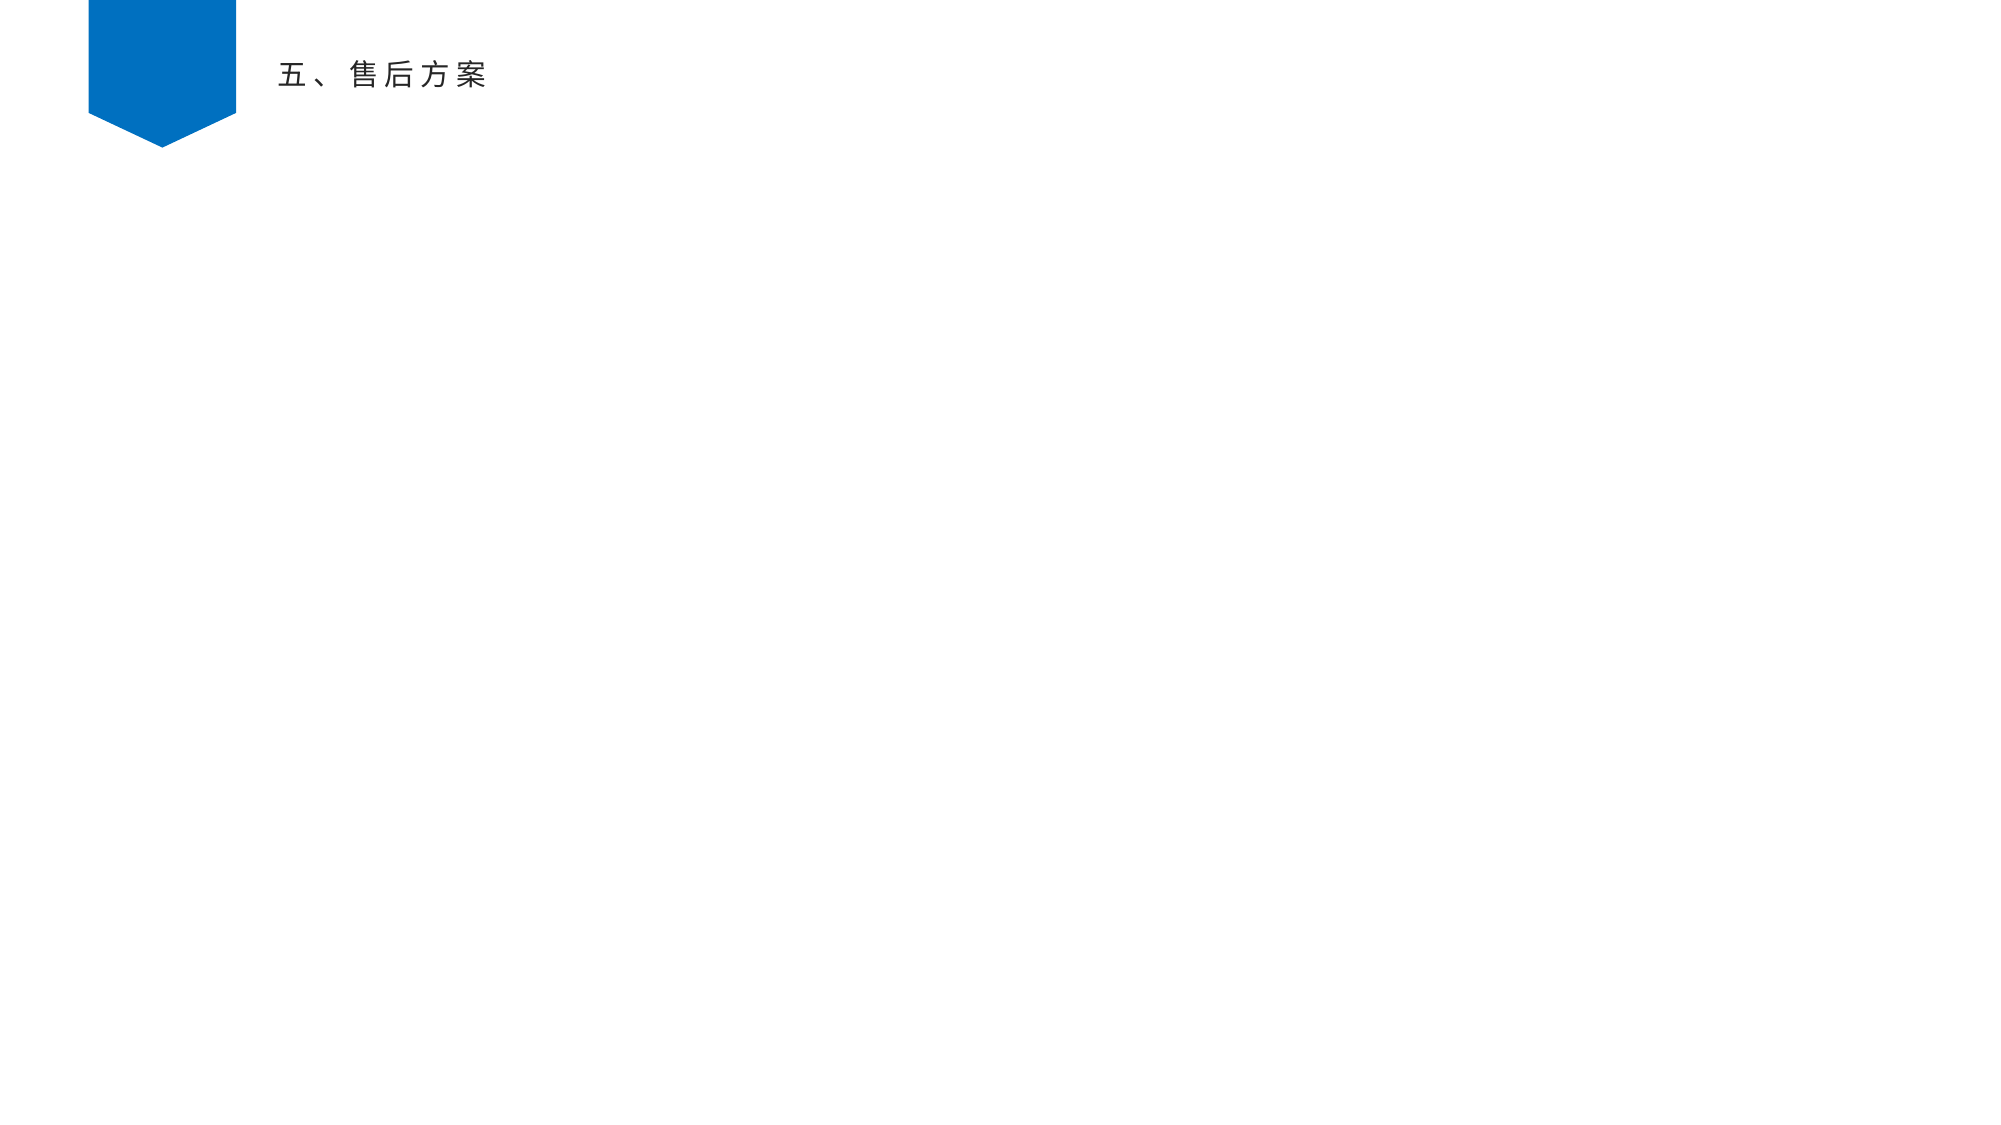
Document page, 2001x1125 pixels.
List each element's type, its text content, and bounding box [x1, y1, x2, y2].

title 五、售后方案 [262, 15, 1940, 132]
text_box [87, 0, 238, 149]
